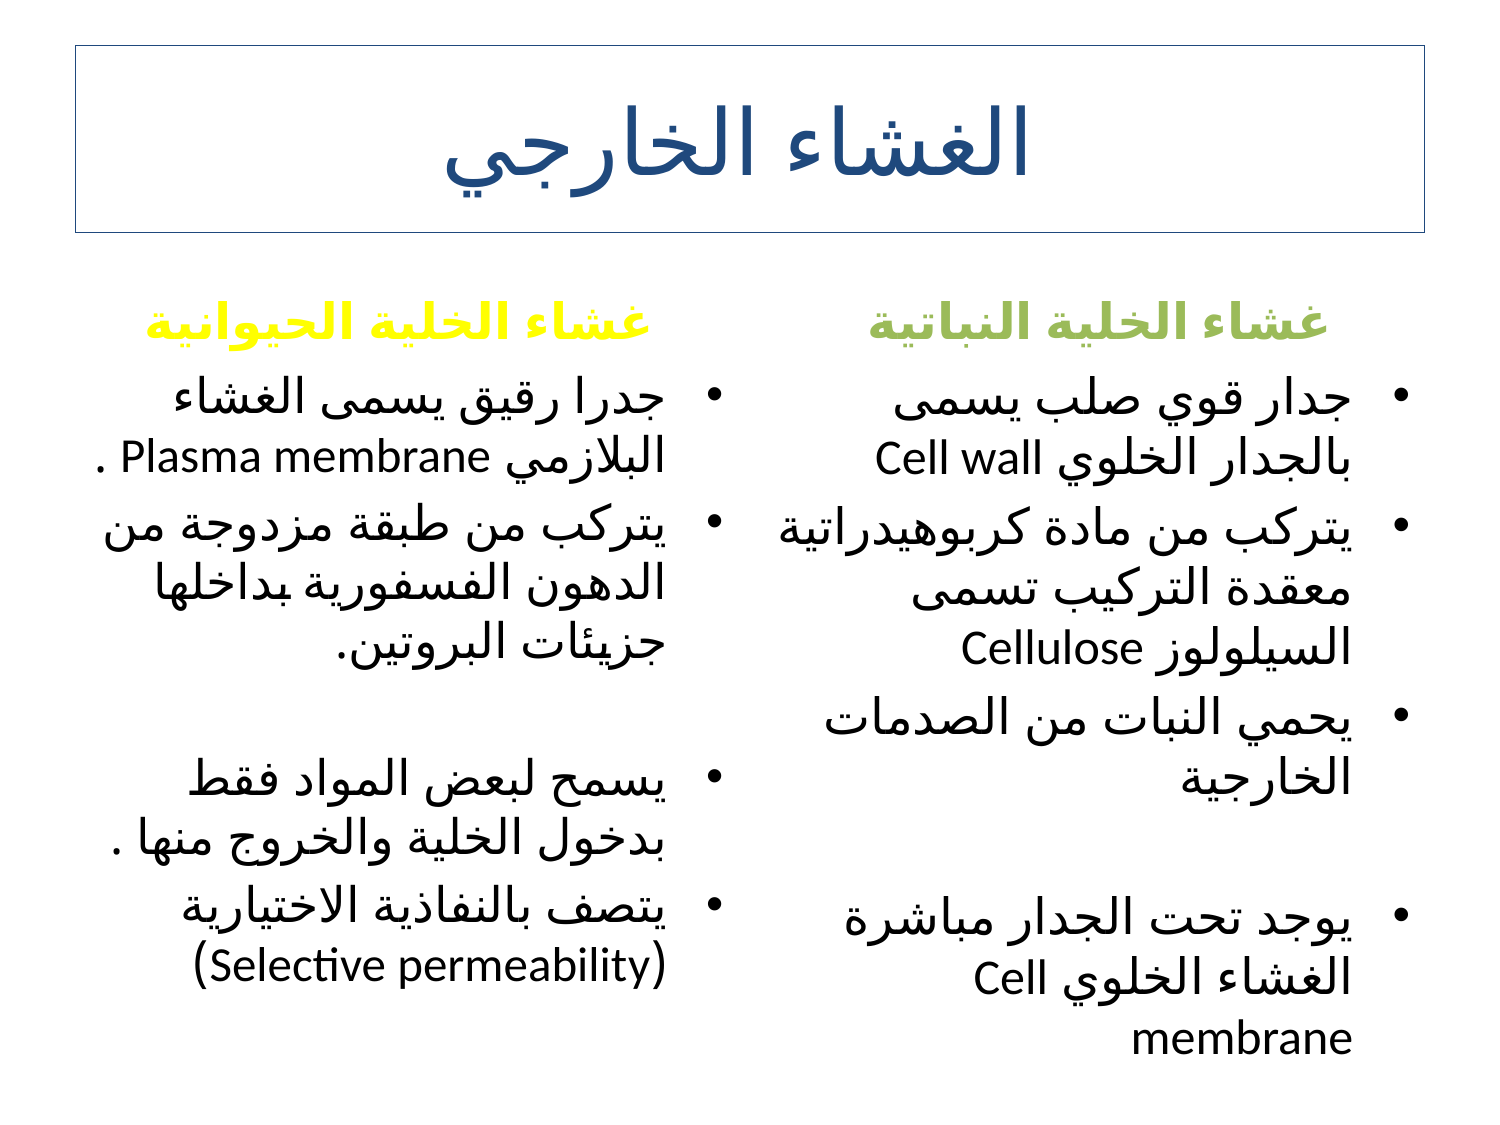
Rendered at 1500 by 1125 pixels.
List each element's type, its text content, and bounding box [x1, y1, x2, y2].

list غشاء الخلية النباتية [761, 251, 1425, 356]
title الغشاء الخارجي [75, 45, 1425, 233]
list غشاء الخلية الحيوانية [75, 251, 738, 356]
list جدار قوي صلب يسمى بالجدار الخلوي Cell wall يتركب من مادة كربوهيدراتية معقدة التركيب تسمى السيلولوز Cellulose يحمي النبات من الصدمات الخارجية يوجد تحت الجدار مباشرة الغشاء الخلوي Cell membrane [761, 356, 1425, 1005]
list جدرا رقيق يسمى الغشاء البلازمي Plasma membrane . يتركب من طبقة مزدوجة من الدهون الفسفورية بداخلها جزيئات البروتين. يسمح لبعض المواد فقط بدخول الخلية والخروج منها . يتصف بالنفاذية الاختيارية (Selective permeability) [75, 356, 738, 1005]
